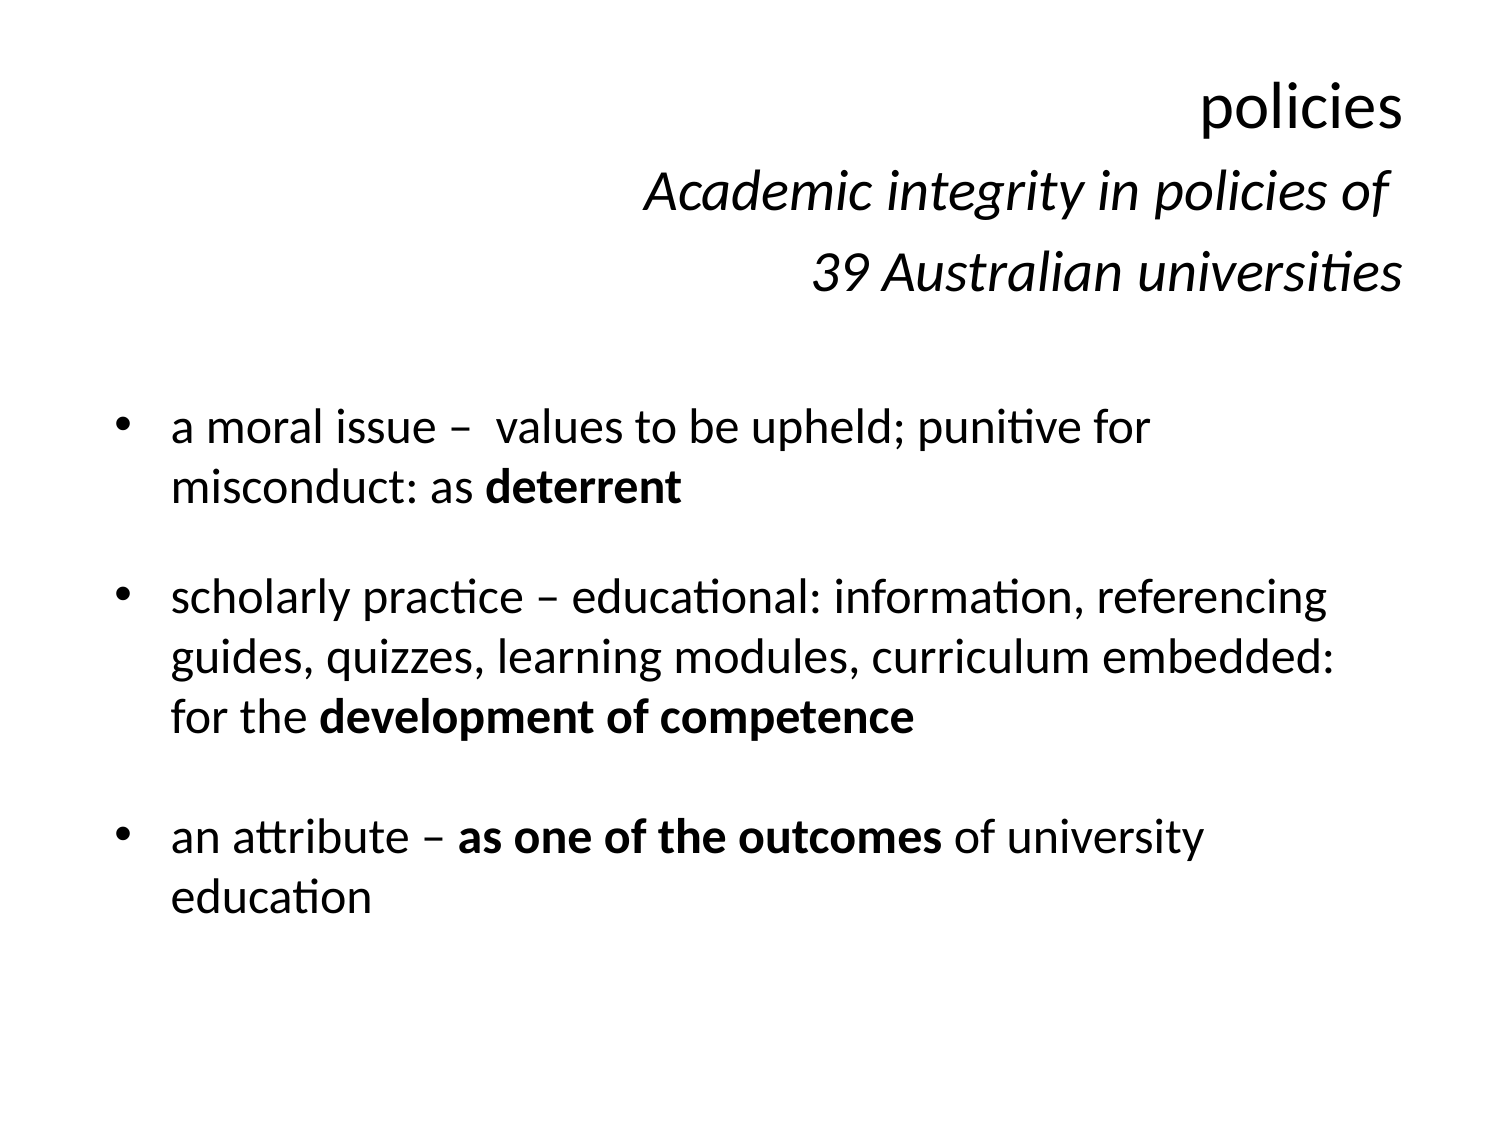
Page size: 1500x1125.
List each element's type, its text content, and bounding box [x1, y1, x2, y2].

text_box policies Academic integrity in policies of 39 Australian universities a moral issue – values to be upheld; punitive for misconduct: as deterrent scholarly practice – educational: information, referencing guides, quizzes, learning modules, curriculum embedded: for the development of competence an attribute – as one of the outcomes of university education [24, 54, 1418, 931]
